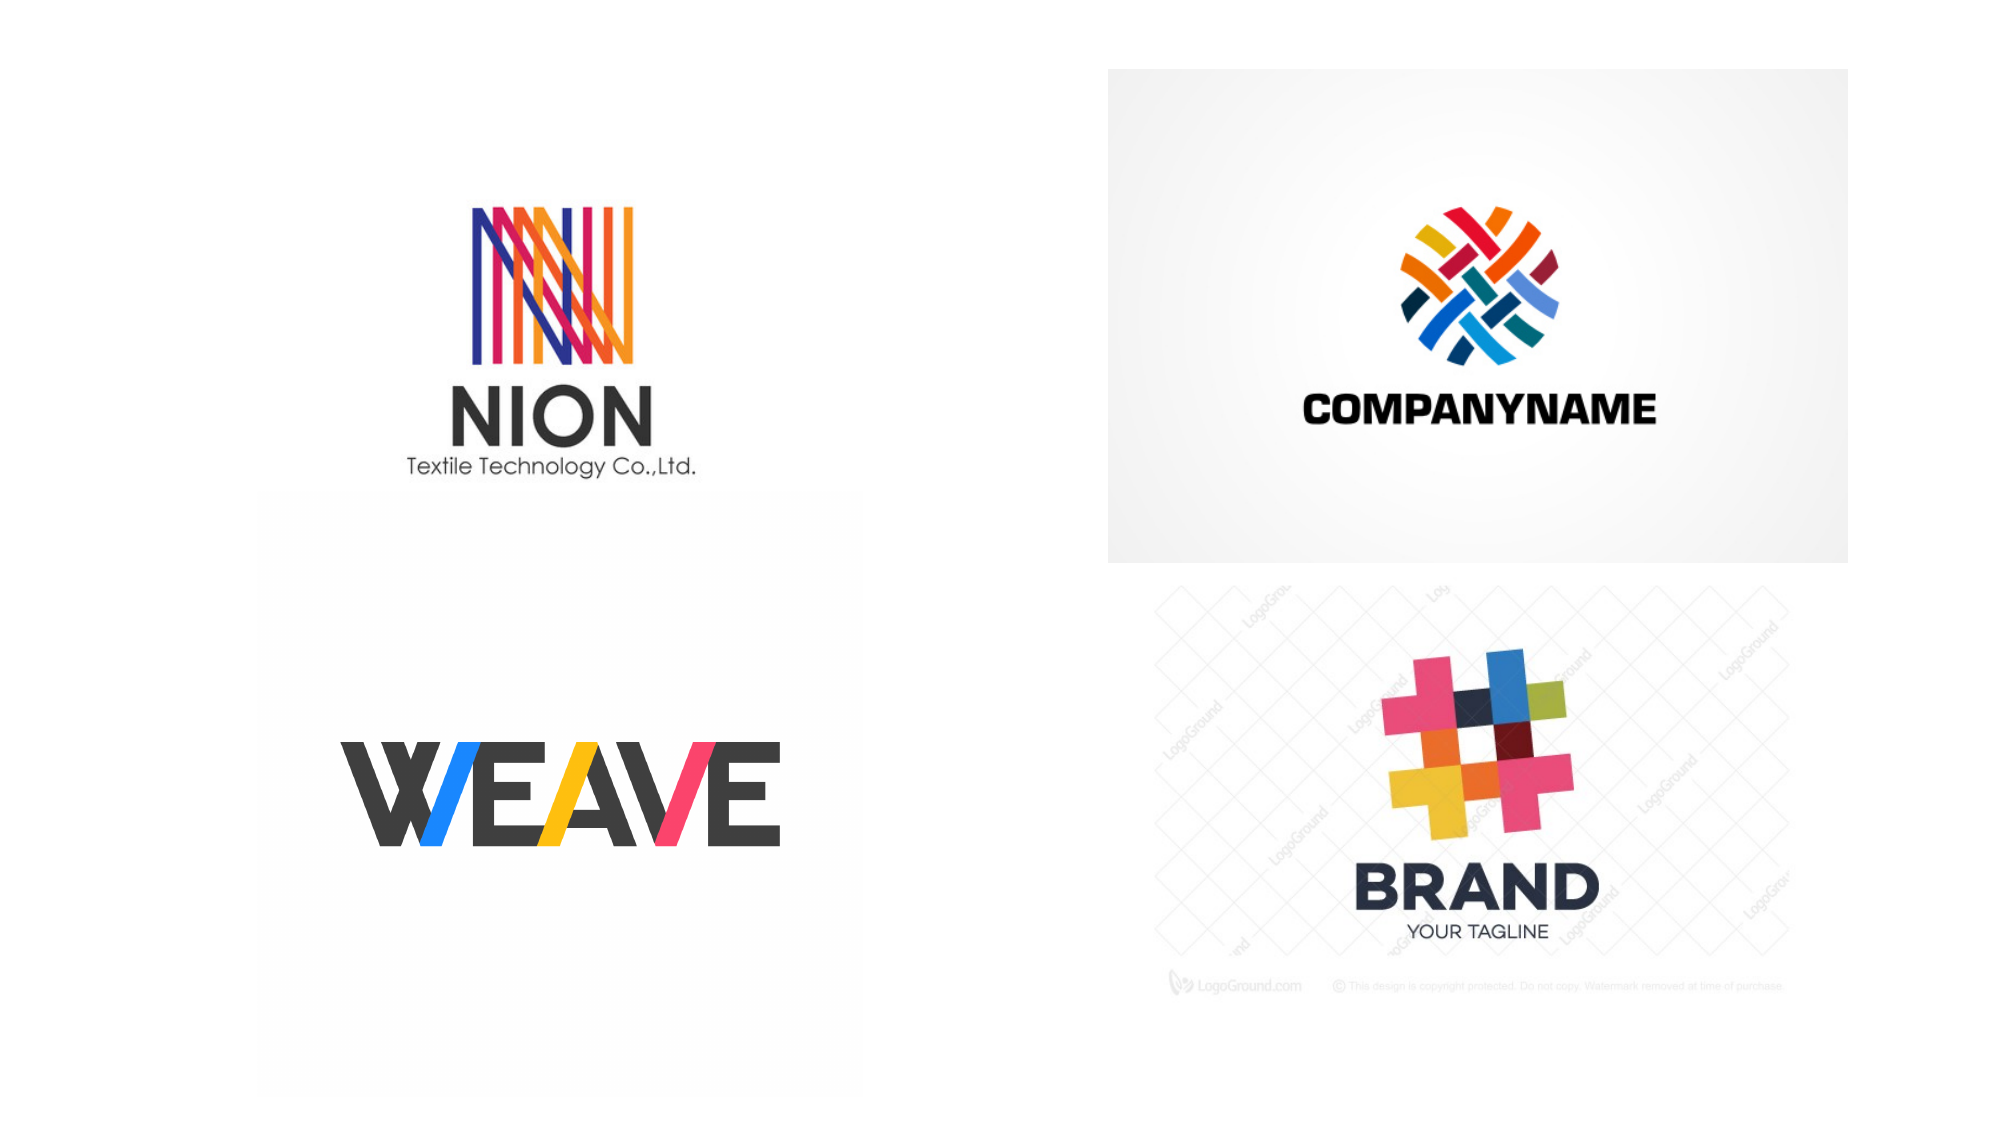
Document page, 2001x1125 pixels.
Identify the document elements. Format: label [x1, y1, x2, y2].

list [1153, 577, 1803, 1011]
picture [1108, 69, 1848, 563]
picture [23, 11, 1084, 1097]
